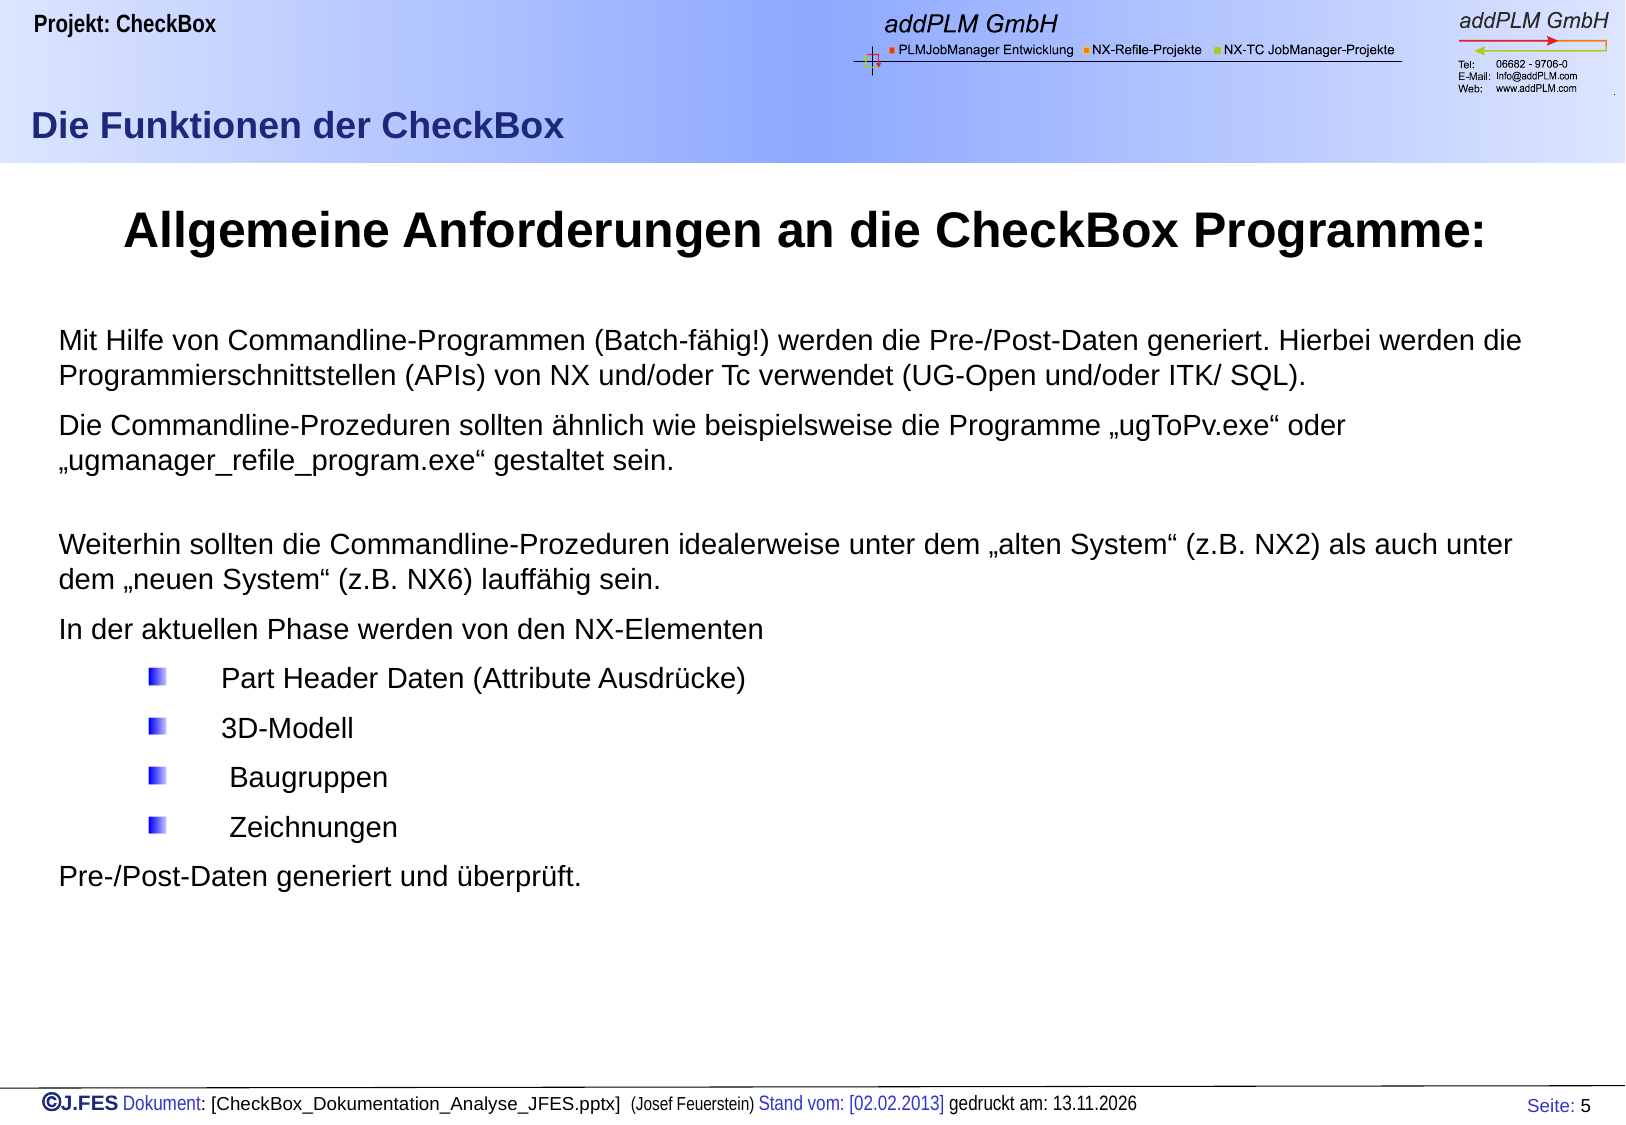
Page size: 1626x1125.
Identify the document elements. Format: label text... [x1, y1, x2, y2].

picture [147, 716, 169, 737]
picture [147, 765, 169, 787]
picture [147, 666, 169, 688]
picture [147, 815, 169, 836]
text_box Allgemeine Anforderungen an die CheckBox Programme: Mit Hilfe von Commandline-Programmen (Batch-fähig!) werden die Pre-/Post-Daten generiert. Hierbei werden die Programmierschnittstellen (APIs) von NX und/oder Tc verwendet (UG-Open und/oder ITK/ SQL). Die Commandline-Prozeduren sollten ähnlich wie beispielsweise die Programme „ugToPv.exe“ oder „ugmanager_refile_program.exe“ gestaltet sein. Weiterhin sollten die Commandline-Prozeduren idealerweise unter dem „alten System“ (z.B. NX2) als auch unter dem „neuen System“ (z.B. NX6) lauffähig sein. In der aktuellen Phase werden von den NX-Elementen Part Header Daten (Attribute Ausdrücke) 3D-Modell Baugruppen Zeichnungen Pre-/Post-Daten generiert und überprüft. [43, 190, 1569, 901]
title Die Funktionen der CheckBox [30, 73, 1600, 148]
